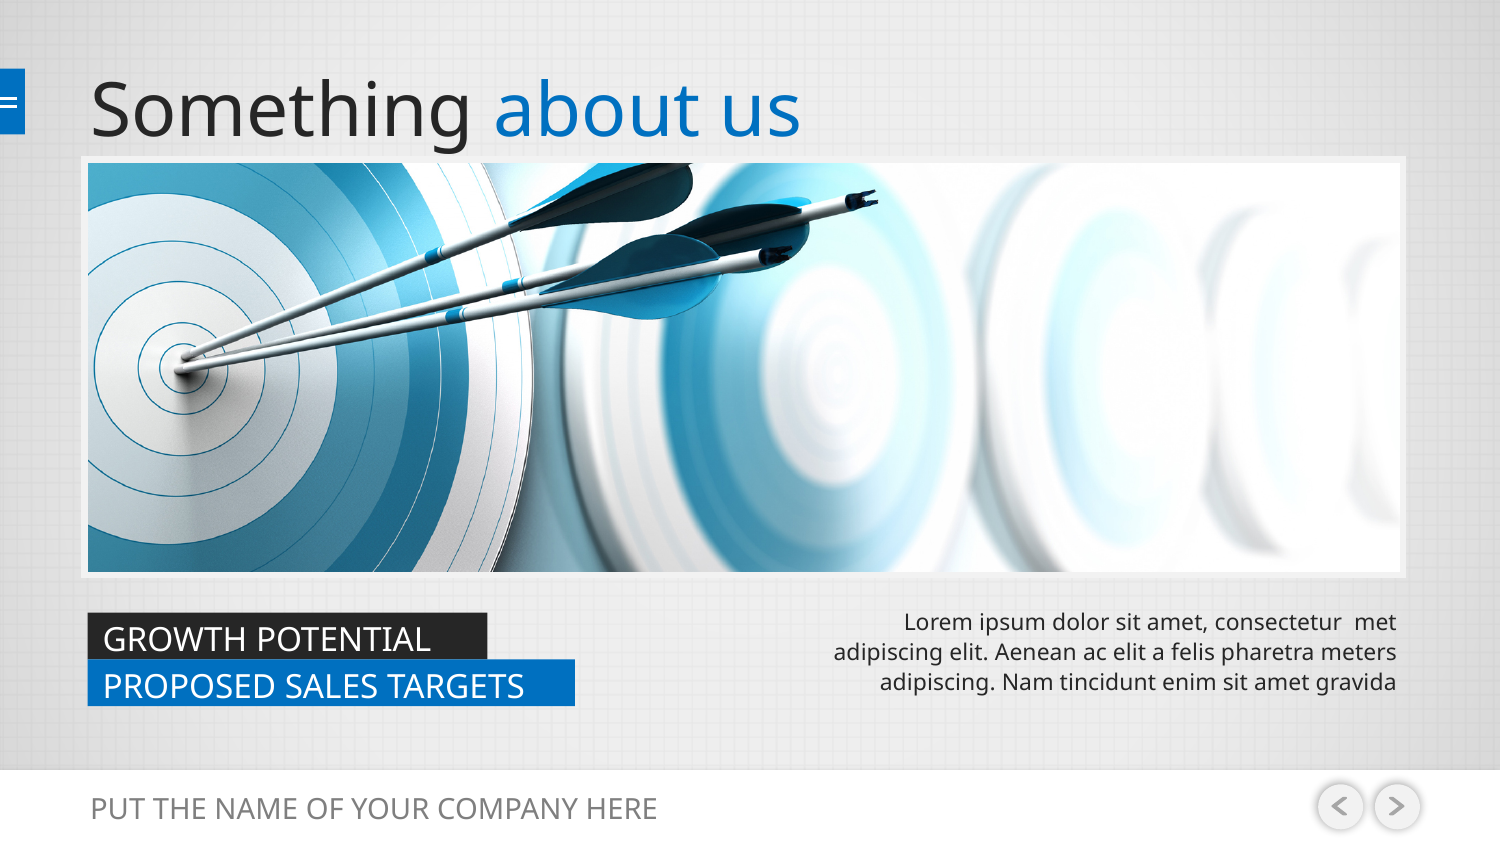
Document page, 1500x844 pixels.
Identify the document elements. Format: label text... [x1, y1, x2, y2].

list GROWTH POTENTIAL [87, 612, 488, 659]
list Lorem ipsum dolor sit amet, consectetur met adipiscing elit. Aenean ac elit a felis pharetra meters adipiscing. Nam tincidunt enim sit amet gravida [762, 596, 1413, 710]
footer PUT THE NAME OF YOUR COMPANY HERE [75, 784, 1063, 833]
picture [0, 0, 1500, 770]
title Something about us [75, 71, 1325, 142]
list PROPOSED SALES TARGETS [87, 659, 575, 707]
